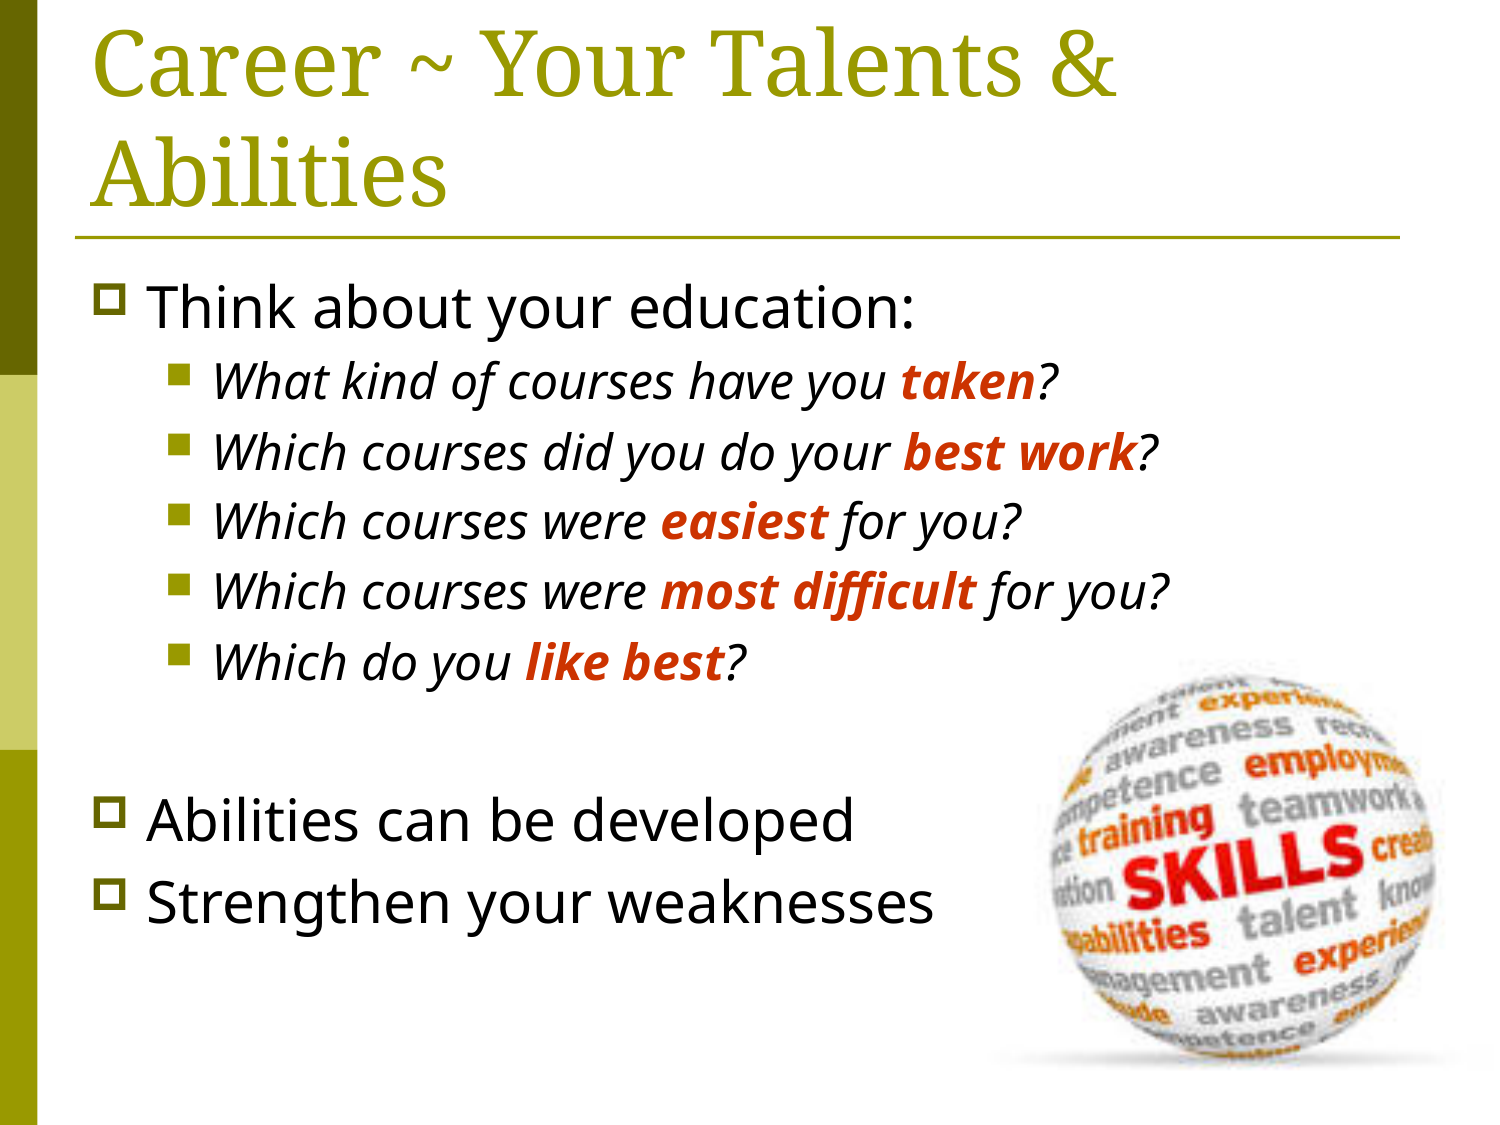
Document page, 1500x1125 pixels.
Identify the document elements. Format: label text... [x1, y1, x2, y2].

list Think about your education: What kind of courses have you taken? Which courses did you do your best work? Which courses were easiest for you? Which courses were most difficult for you? Which do you like best? Abilities can be developed Strengthen your weaknesses [74, 262, 1426, 1006]
title Career ~ Your Talents & Abilities [74, 45, 1426, 233]
picture [987, 612, 1500, 1125]
